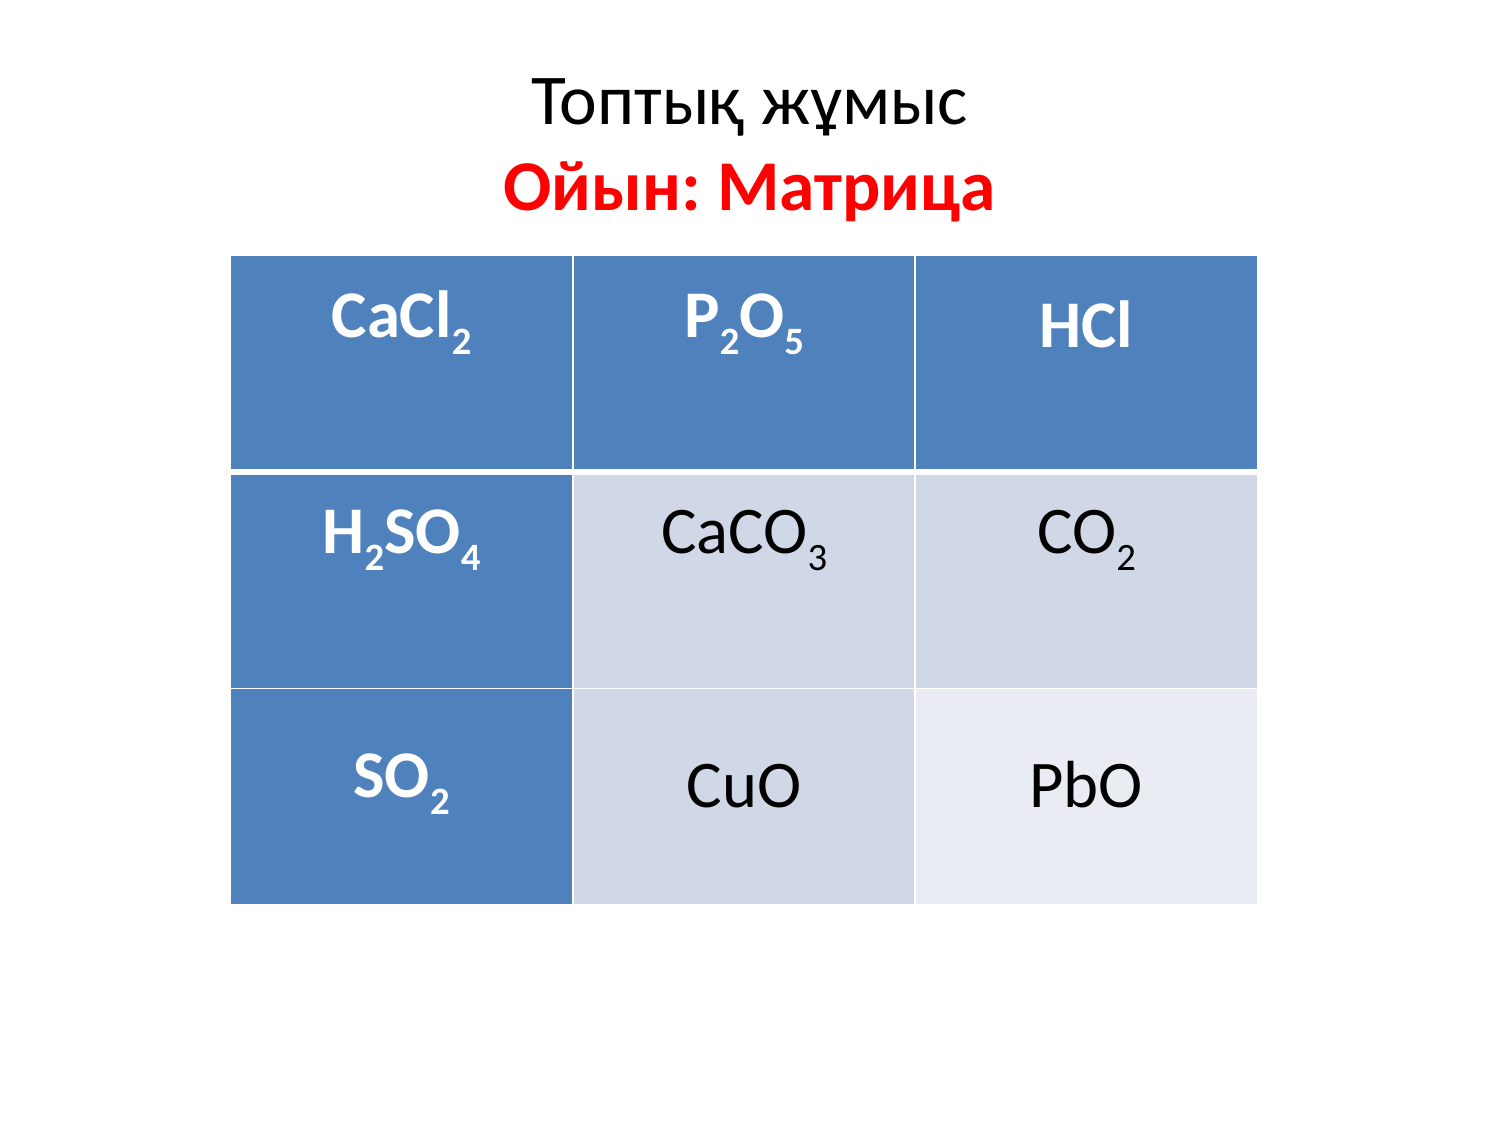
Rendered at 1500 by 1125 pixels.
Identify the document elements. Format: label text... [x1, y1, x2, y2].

table_header HCl [916, 256, 1257, 469]
table_cell CaCO3 [574, 475, 914, 688]
table_header CaCl2 [231, 256, 572, 469]
title Топтық жұмыс Ойын: Матрица [75, 45, 1425, 233]
table_cell H2SO4 [231, 475, 572, 688]
table_cell PbO [916, 689, 1257, 904]
table_cell CO2 [916, 475, 1257, 688]
table_cell SO2 [231, 689, 572, 904]
table_cell CuO [574, 689, 914, 904]
table_header P2O5 [574, 256, 914, 469]
